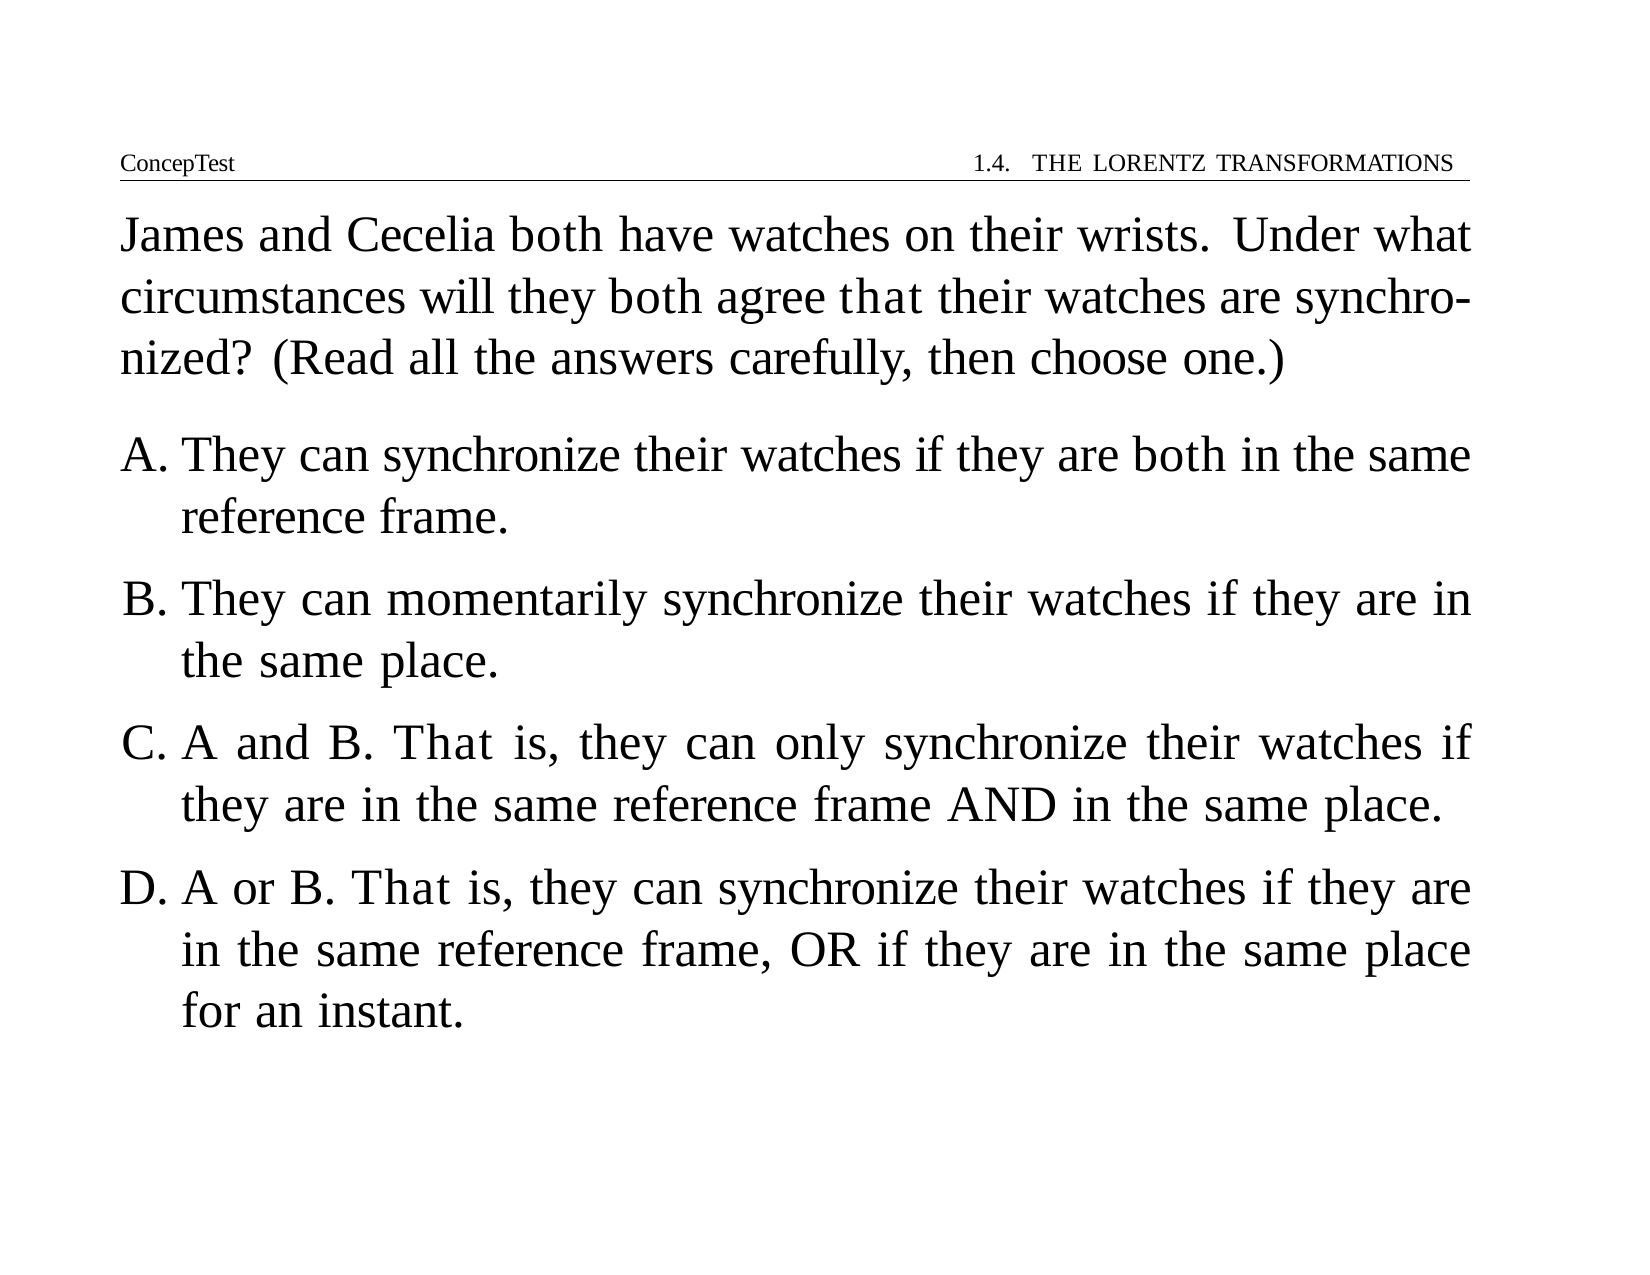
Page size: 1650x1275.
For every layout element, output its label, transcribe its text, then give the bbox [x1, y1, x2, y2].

text_box They can synchronize their watches if they are both in the same reference frame. They can momentarily synchronize their watches if they are in the same place. A and B. That is, they can only synchronize their watches if they are in the same reference frame AND in the same place. A or B. That is, they can synchronize their watches if they are in the same reference frame, OR if they are in the same place for an instant. [117, 418, 1473, 1038]
title James and Cecelia both have watches on their wrists. Under what circumstances will they both agree that their watches are synchro- nized? (Read all the answers carefully, then choose one.) [117, 198, 1473, 413]
text_box ConcepTest 1.4. THE LORENTZ TRANSFORMATIONS [117, 144, 1473, 176]
